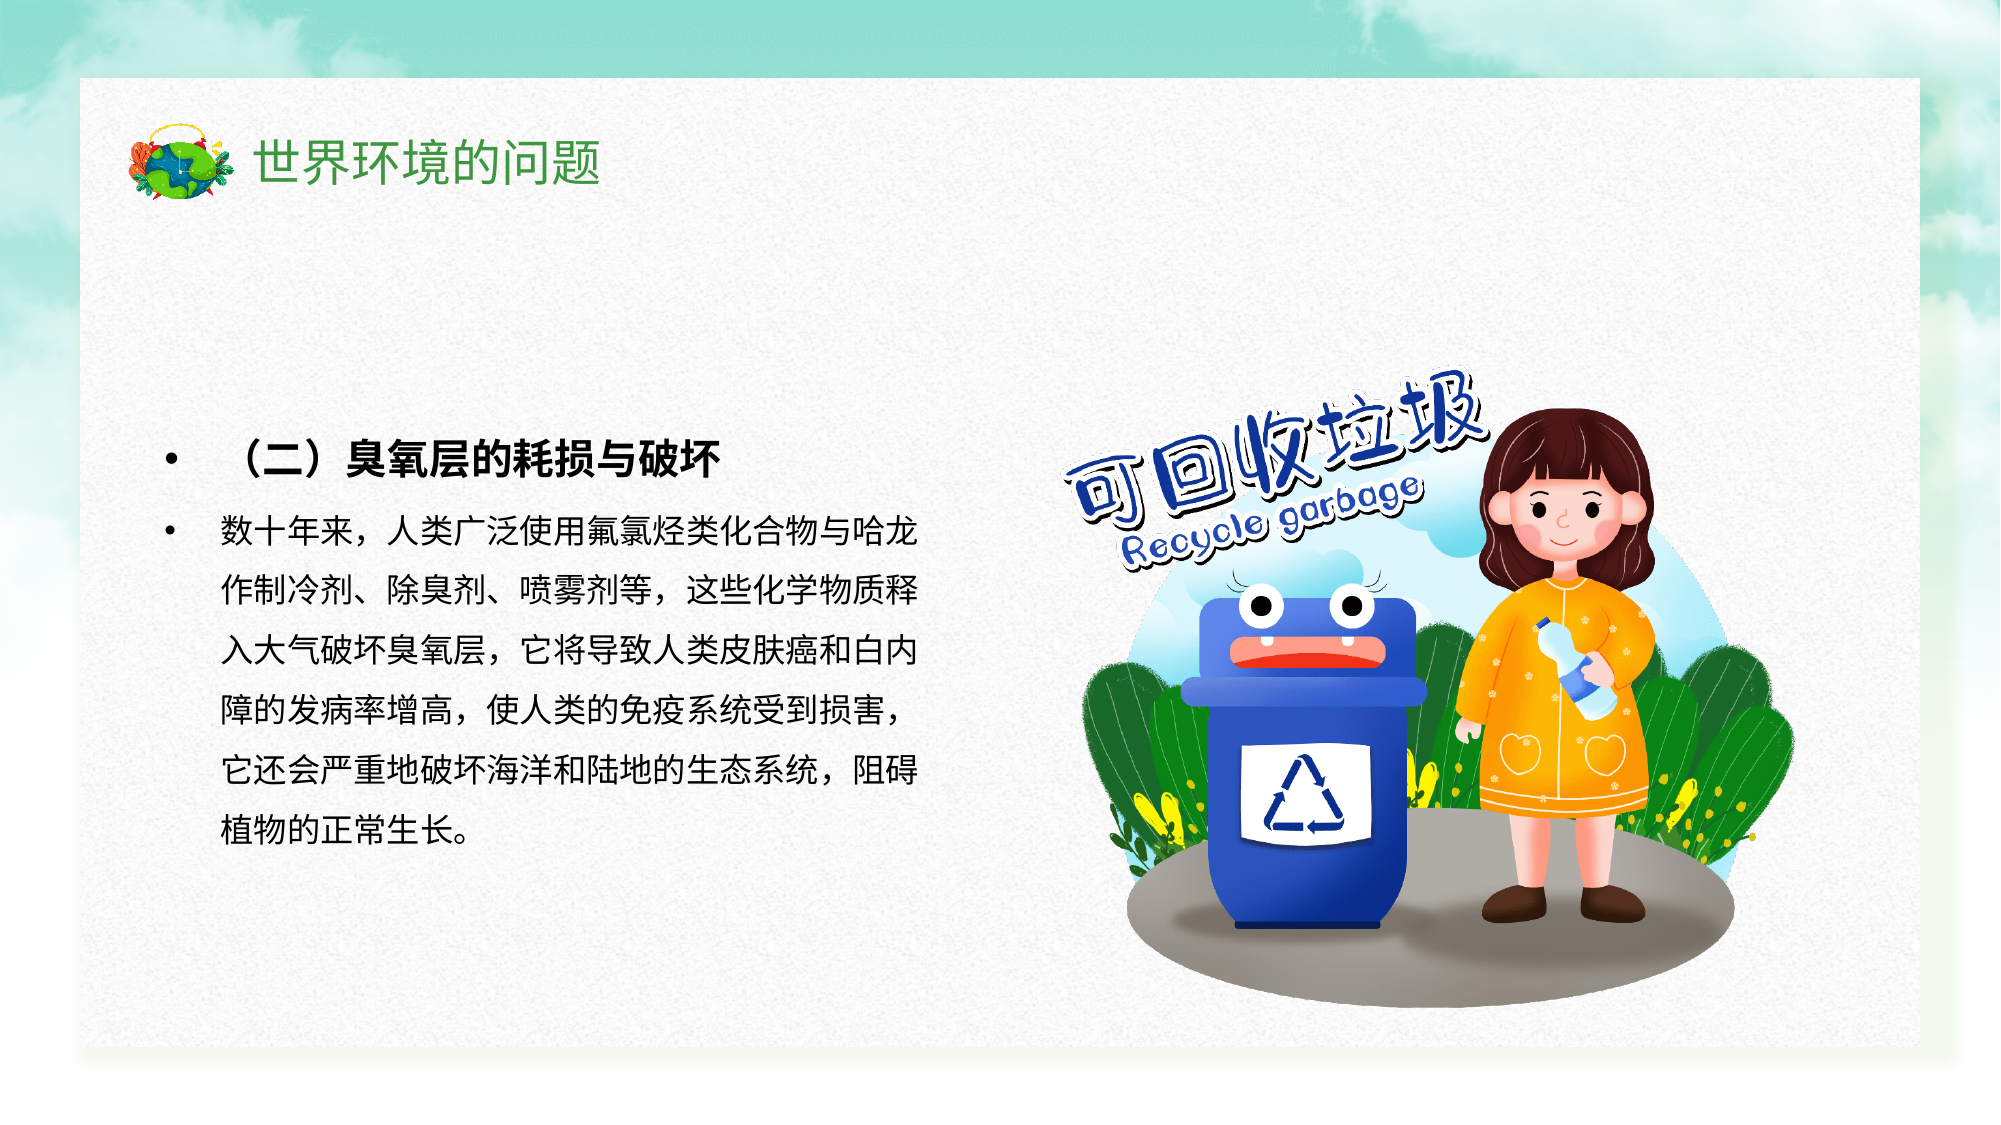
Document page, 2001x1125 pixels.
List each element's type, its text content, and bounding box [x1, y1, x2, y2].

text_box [123, 104, 857, 218]
text_box （二）臭氧层的耗损与破坏 数十年来，人类广泛使用氟氯烃类化合物与哈龙作制冷剂、除臭剂、喷雾剂等，这些化学物质释入大气破坏臭氧层，它将导致人类皮肤癌和白内障的发病率增高，使人类的免疫系统受到损害，它还会严重地破坏海洋和陆地的生态系统，阻碍植物的正常生长。 [149, 420, 949, 846]
picture [0, 0, 2000, 1125]
